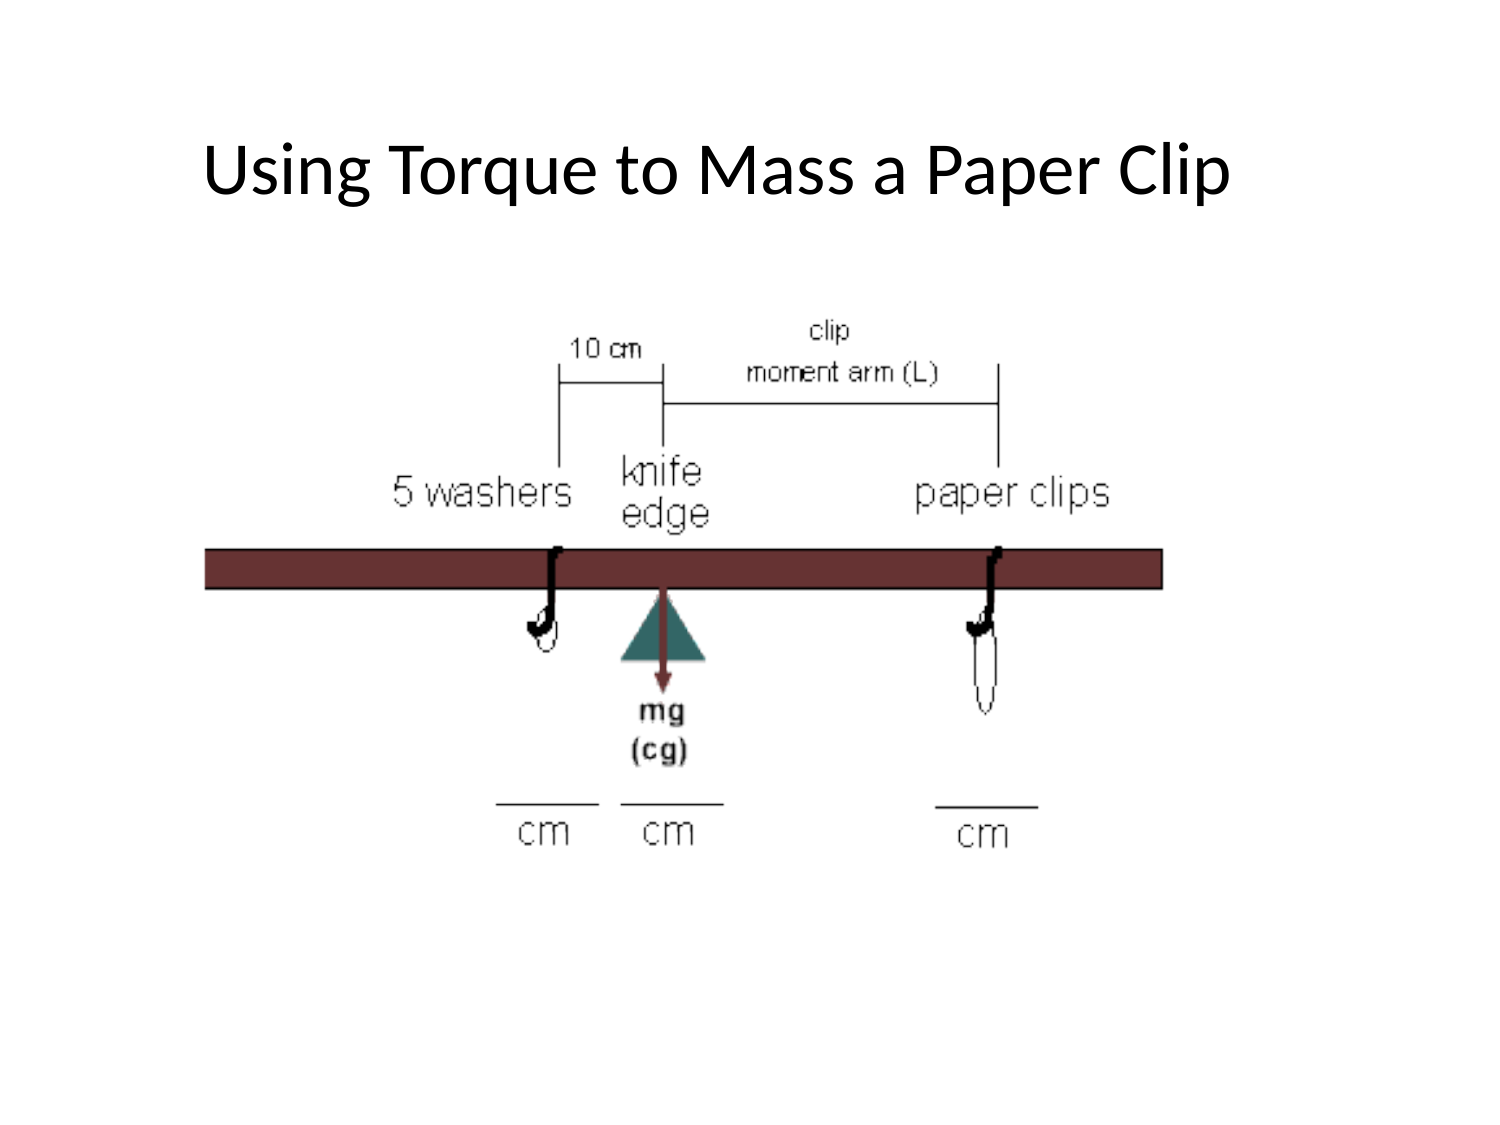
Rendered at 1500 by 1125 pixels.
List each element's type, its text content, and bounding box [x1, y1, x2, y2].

text_box Using Torque to Mass a Paper Clip [187, 112, 1250, 218]
picture [199, 312, 1276, 864]
